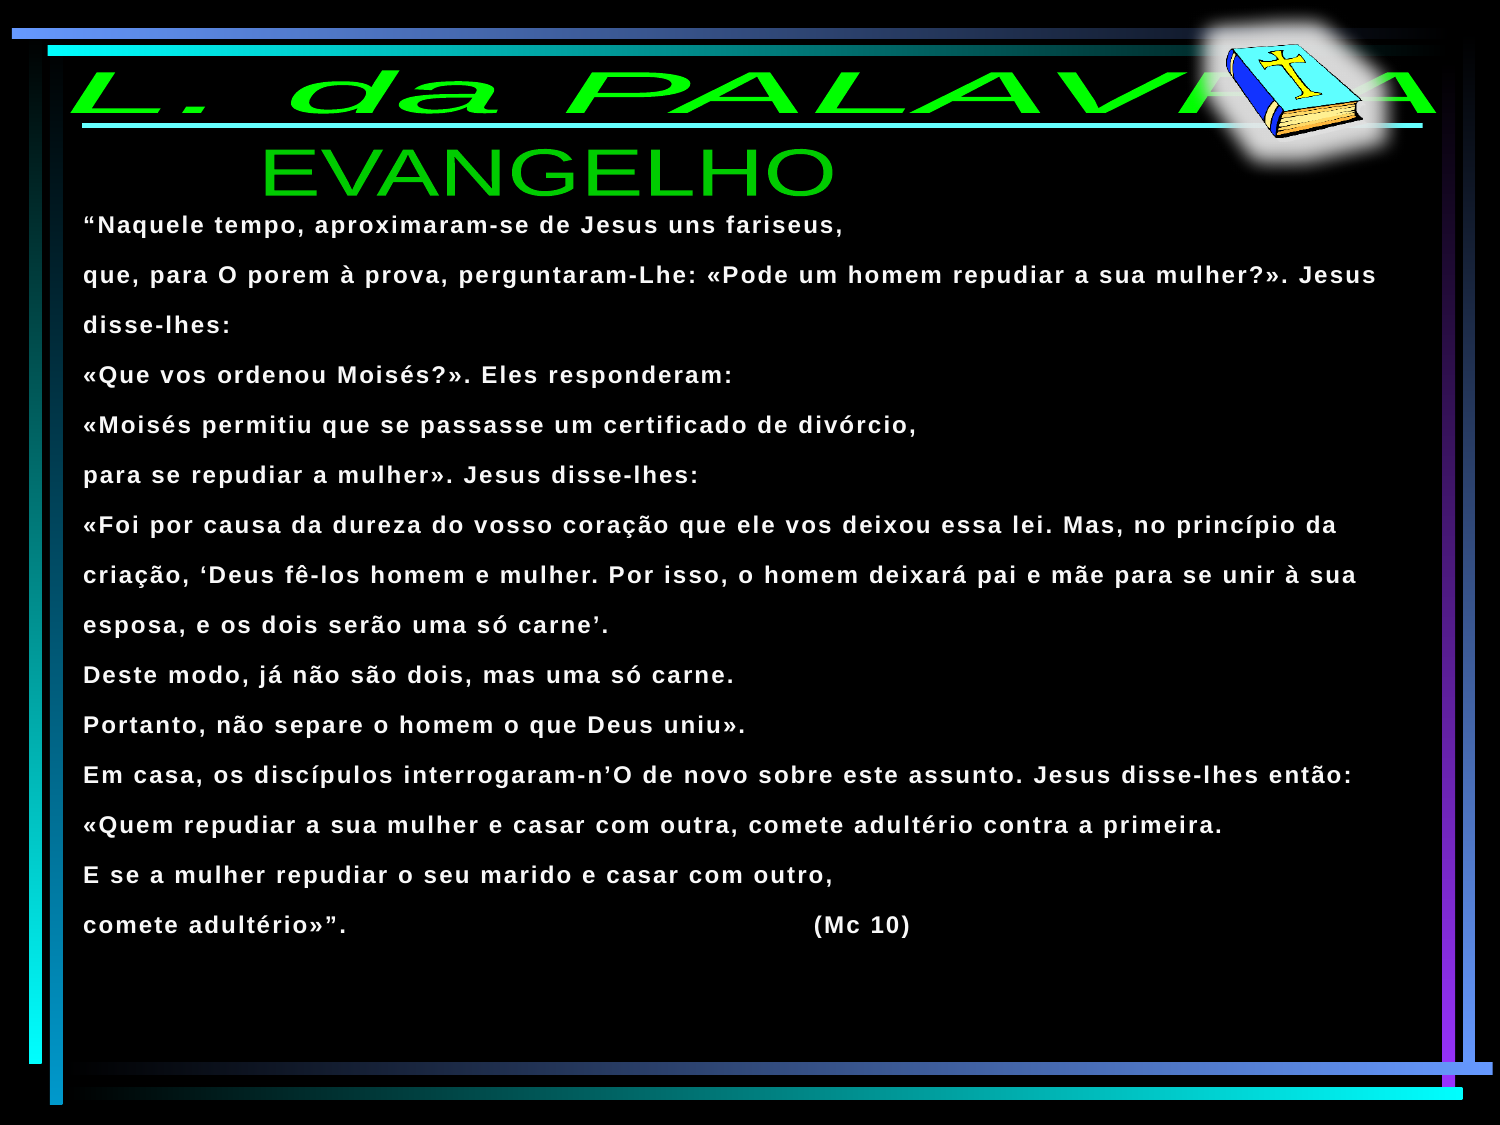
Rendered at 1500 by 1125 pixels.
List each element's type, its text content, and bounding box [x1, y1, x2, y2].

text_box “Naquele tempo, aproximaram-se de Jesus uns fariseus, que, para O porem à prova, perguntaram-Lhe: «Pode um homem repudiar a sua mulher?». Jesus disse-lhes: «Que vos ordenou Moisés?». Eles responderam: «Moisés permitiu que se passasse um certificado de divórcio, para se repudiar a mulher». Jesus disse-lhes: «Foi por causa da dureza do vosso coração que ele vos deixou essa lei. Mas, no princípio da criação, ‘Deus fê-los homem e mulher. Por isso, o homem deixará pai e mãe para se unir à sua esposa, e os dois serão uma só carne’. Deste modo, já não são dois, mas uma só carne. Portanto, não separe o homem o que Deus uniu». Em casa, os discípulos interrogaram-n’O de novo sobre este assunto. Jesus disse-lhes então: «Quem repudiar a sua mulher e casar com outra, comete adultério contra a primeira. E se a mulher repudiar o seu marido e casar com outro, comete adultério»”. (Mc 10) [68, 196, 1459, 962]
picture [1226, 42, 1365, 138]
